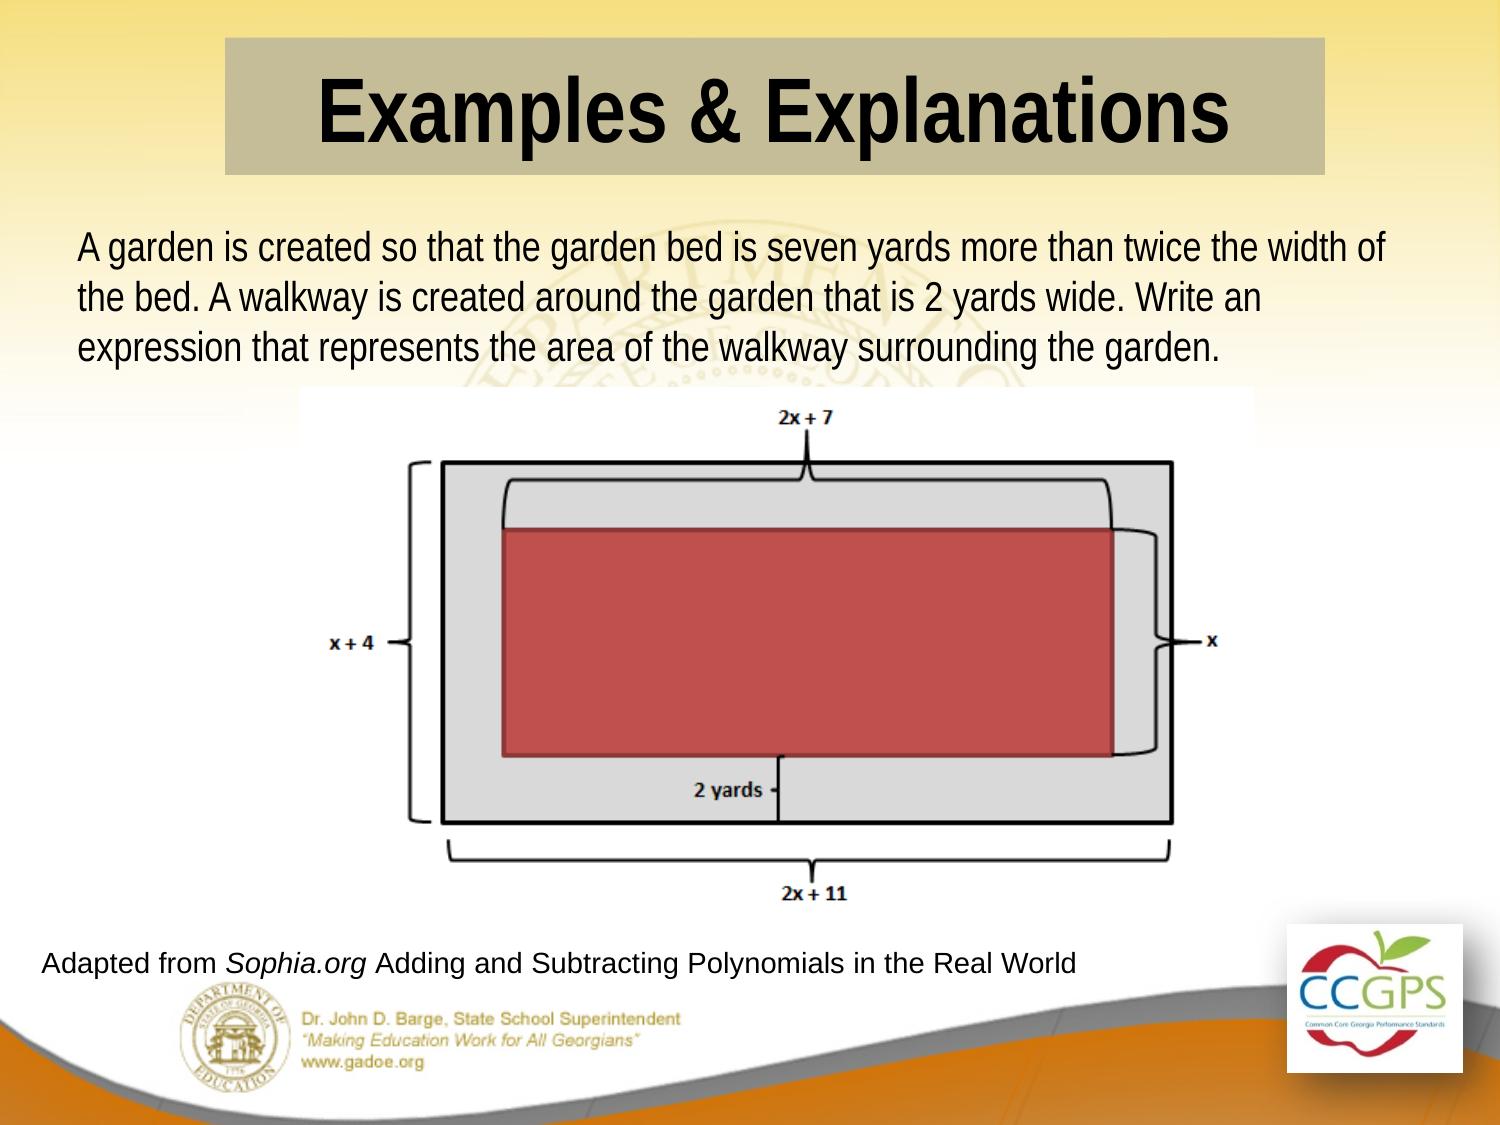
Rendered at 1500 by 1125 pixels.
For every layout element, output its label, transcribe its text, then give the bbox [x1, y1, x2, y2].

picture [0, 0, 1500, 1125]
text_box Adapted from Sophia.org Adding and Subtracting Polynomials in the Real World [26, 937, 1093, 988]
title Examples & Explanations [224, 37, 1326, 176]
subtitle A garden is created so that the garden bed is seven yards more than twice the width of the bed. A walkway is created around the garden that is 2 yards wide. Write an expression that represents the area of the walkway surrounding the garden. [62, 212, 1438, 926]
